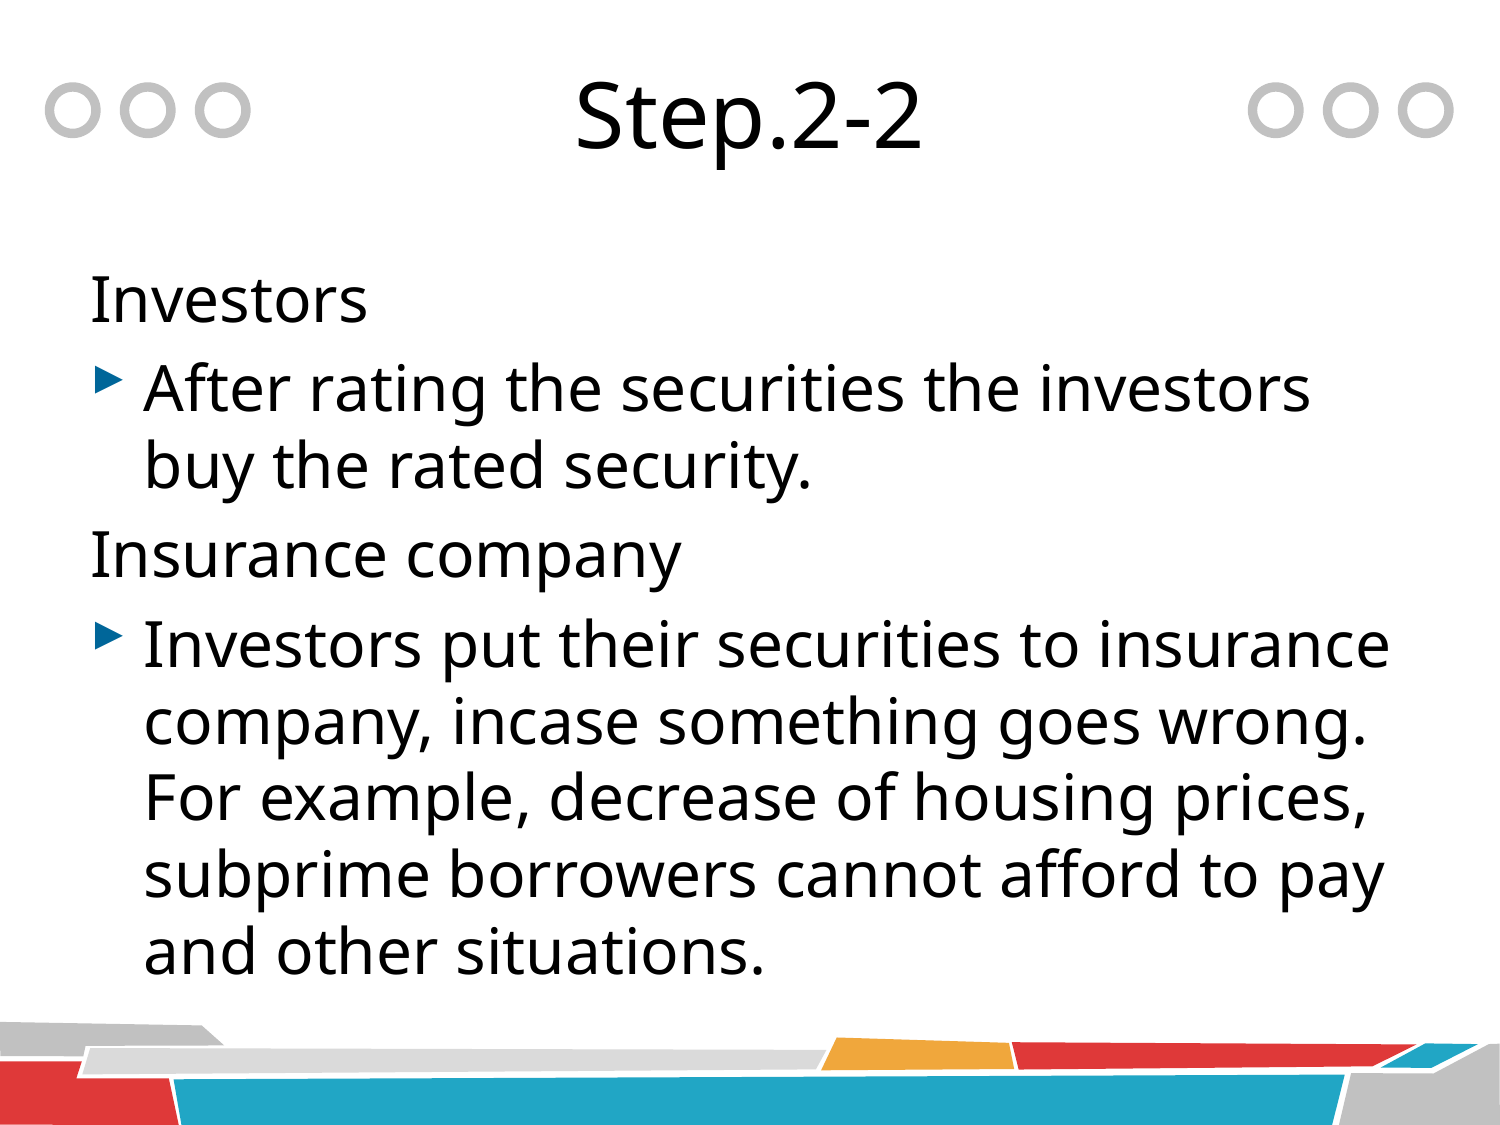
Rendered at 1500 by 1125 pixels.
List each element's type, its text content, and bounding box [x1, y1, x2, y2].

title Step.2-2 [262, 18, 1238, 206]
list Investors After rating the securities the investors buy the rated security. Insurance company Investors put their securities to insurance company, incase something goes wrong. For example, decrease of housing prices, subprime borrowers cannot afford to pay and other situations. [75, 250, 1425, 1005]
